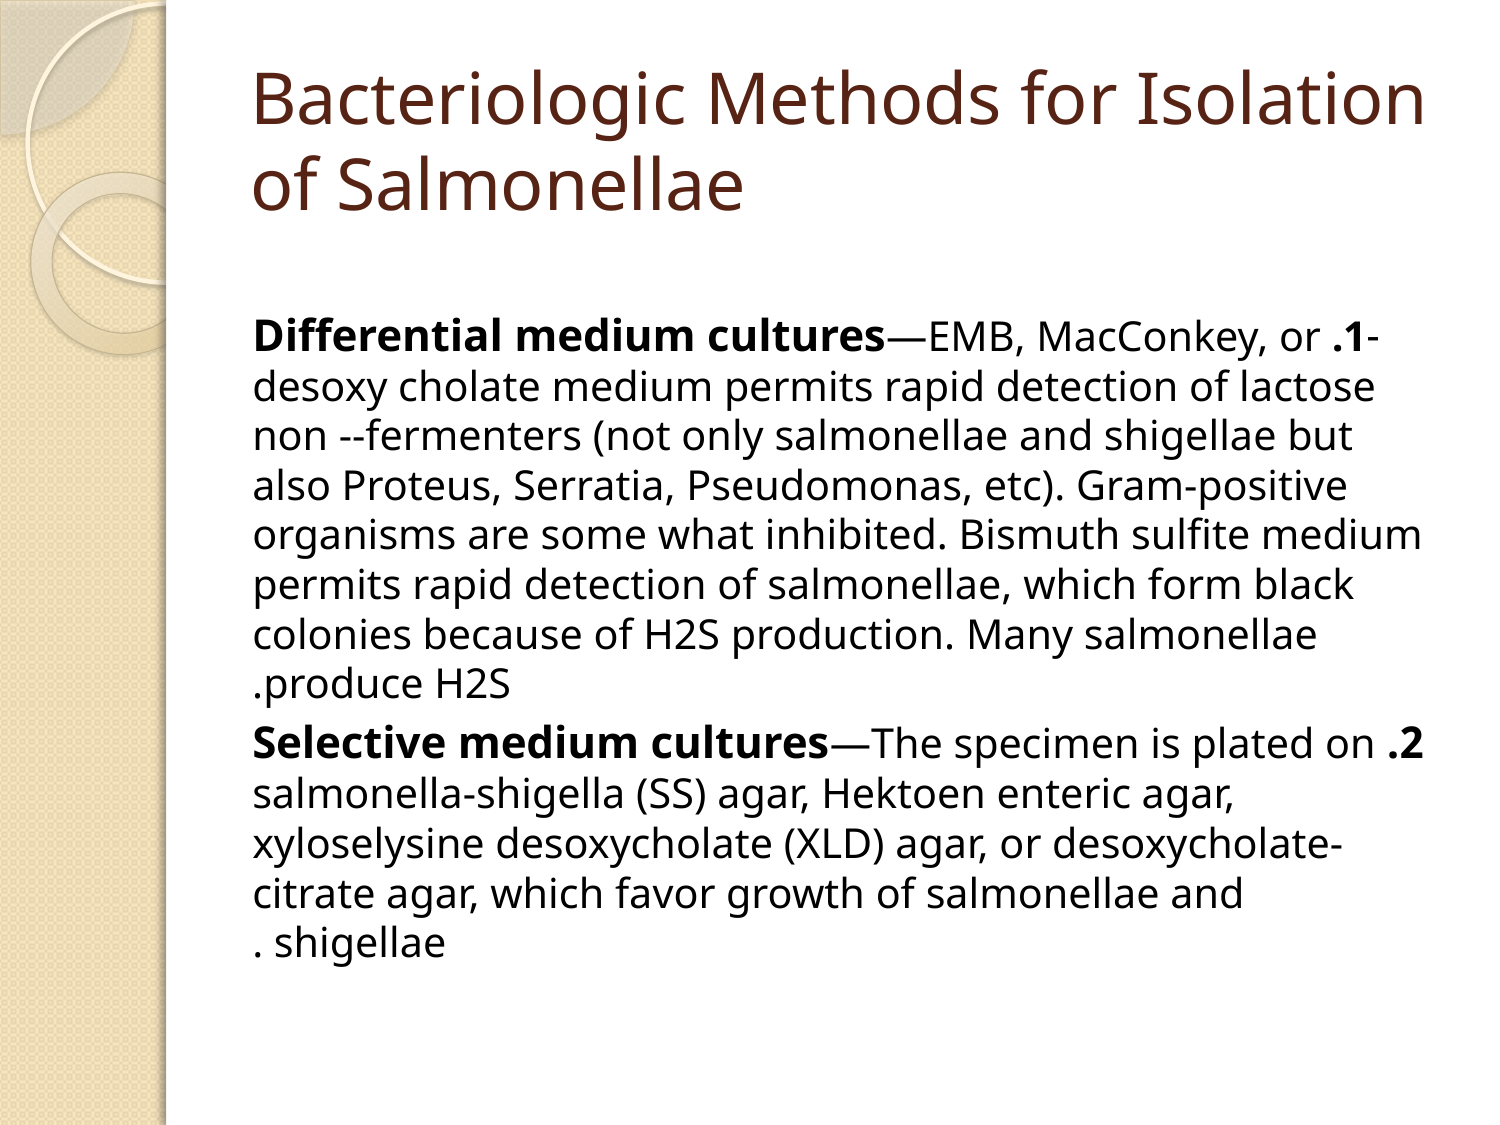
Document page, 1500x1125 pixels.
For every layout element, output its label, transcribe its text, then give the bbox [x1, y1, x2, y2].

title Bacteriologic Methods for Isolation of Salmonellae [235, 45, 1466, 233]
list -1. Differential medium cultures—EMB, MacConkey, or desoxy cholate medium permits rapid detection of lactose non --fermenters (not only salmonellae and shigellae but also Proteus, Serratia, Pseudomonas, etc). Gram-positive organisms are some what inhibited. Bismuth sulfite medium permits rapid detection of salmonellae, which form black colonies because of H2S production. Many salmonellae produce H2S. 2. Selective medium cultures—The specimen is plated on salmonella-shigella (SS) agar, Hektoen enteric agar, xyloselysine desoxycholate (XLD) agar, or desoxycholate-citrate agar, which favor growth of salmonellae and shigellae . [237, 299, 1468, 975]
